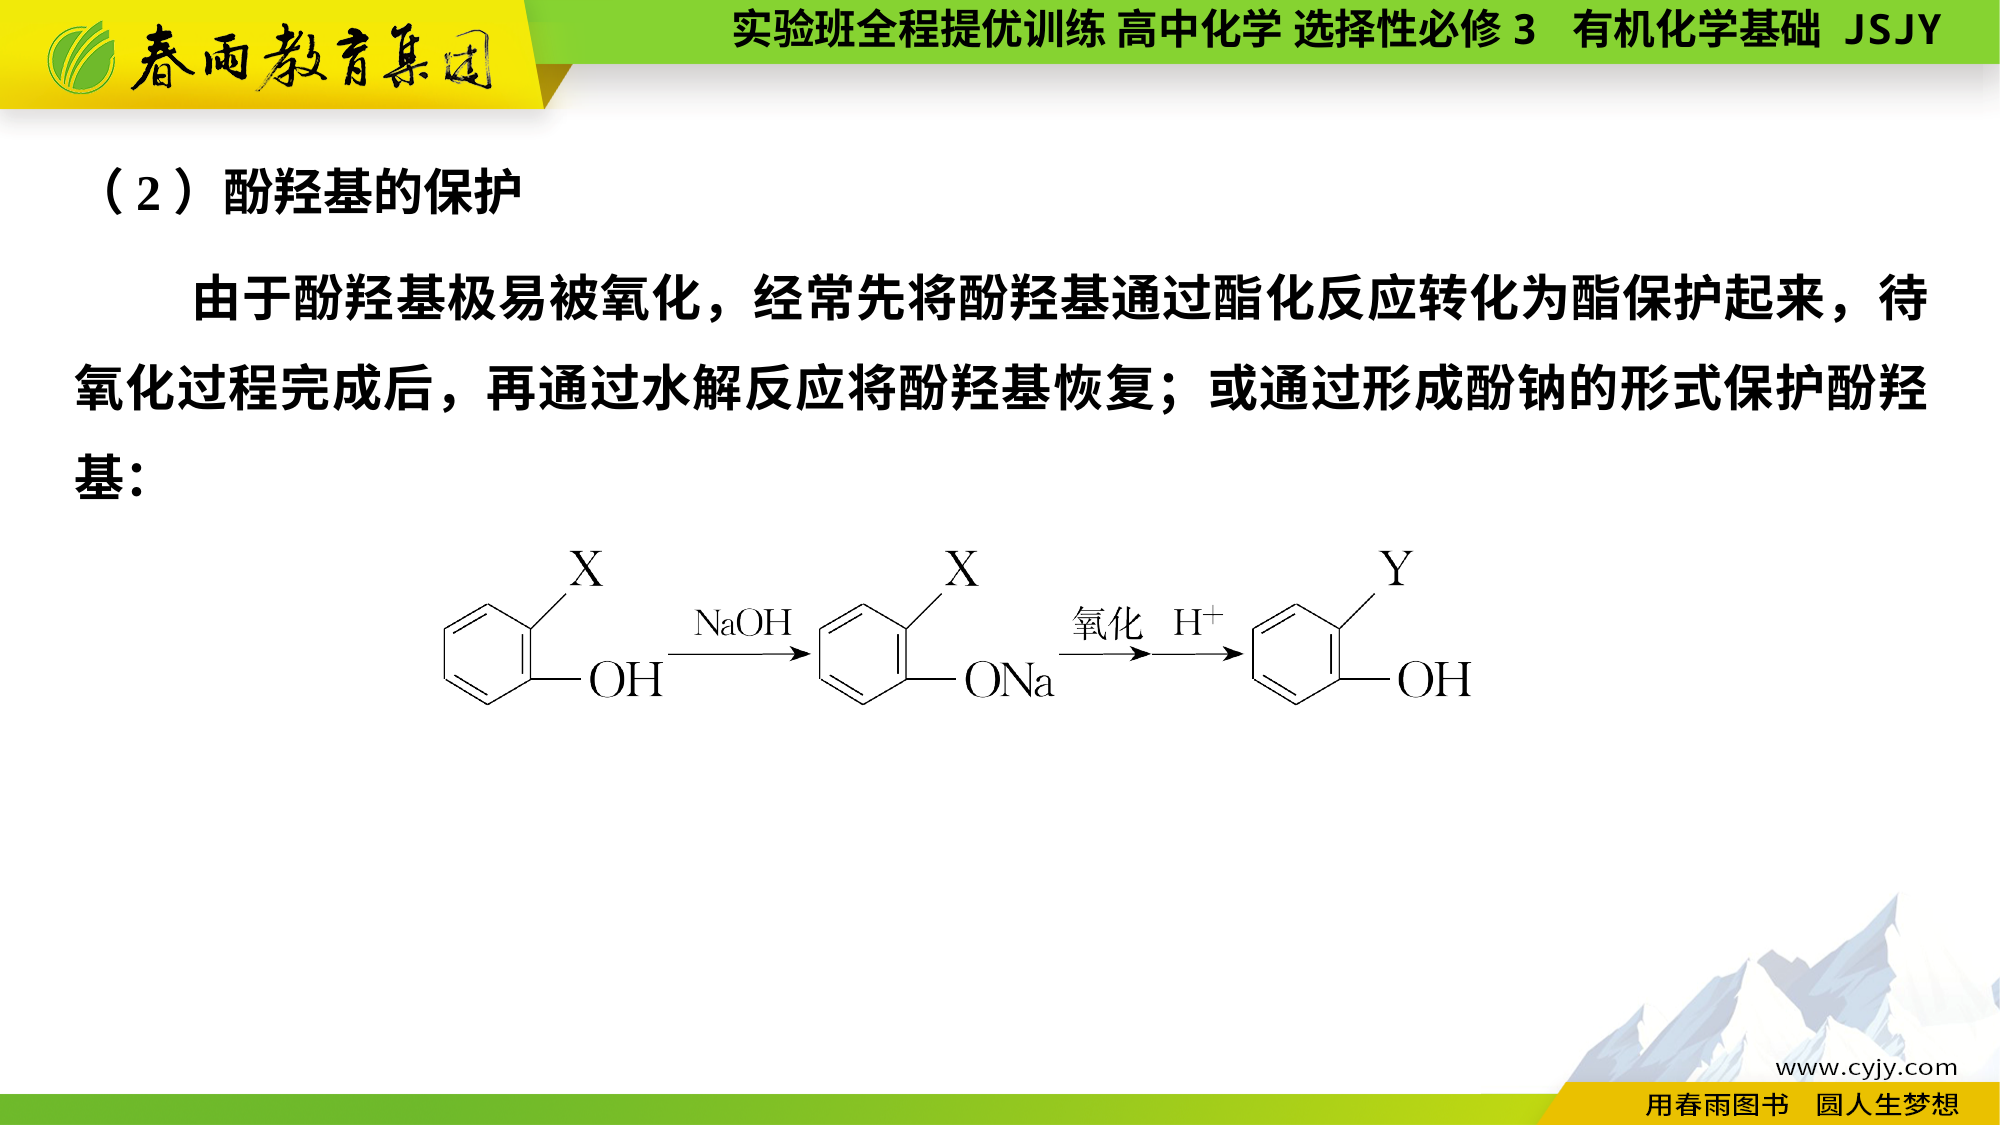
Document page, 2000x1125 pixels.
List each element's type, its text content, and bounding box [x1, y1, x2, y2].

list （2）酚羟基的保护 由于酚羟基极易被氧化，经常先将酚羟基通过酯化反应转化为酯保护起来，待氧化过程完成后，再通过水解反应将酚羟基恢复；或通过形成酚钠的形式保护酚羟基： [59, 122, 1944, 518]
picture [0, 0, 2000, 1125]
